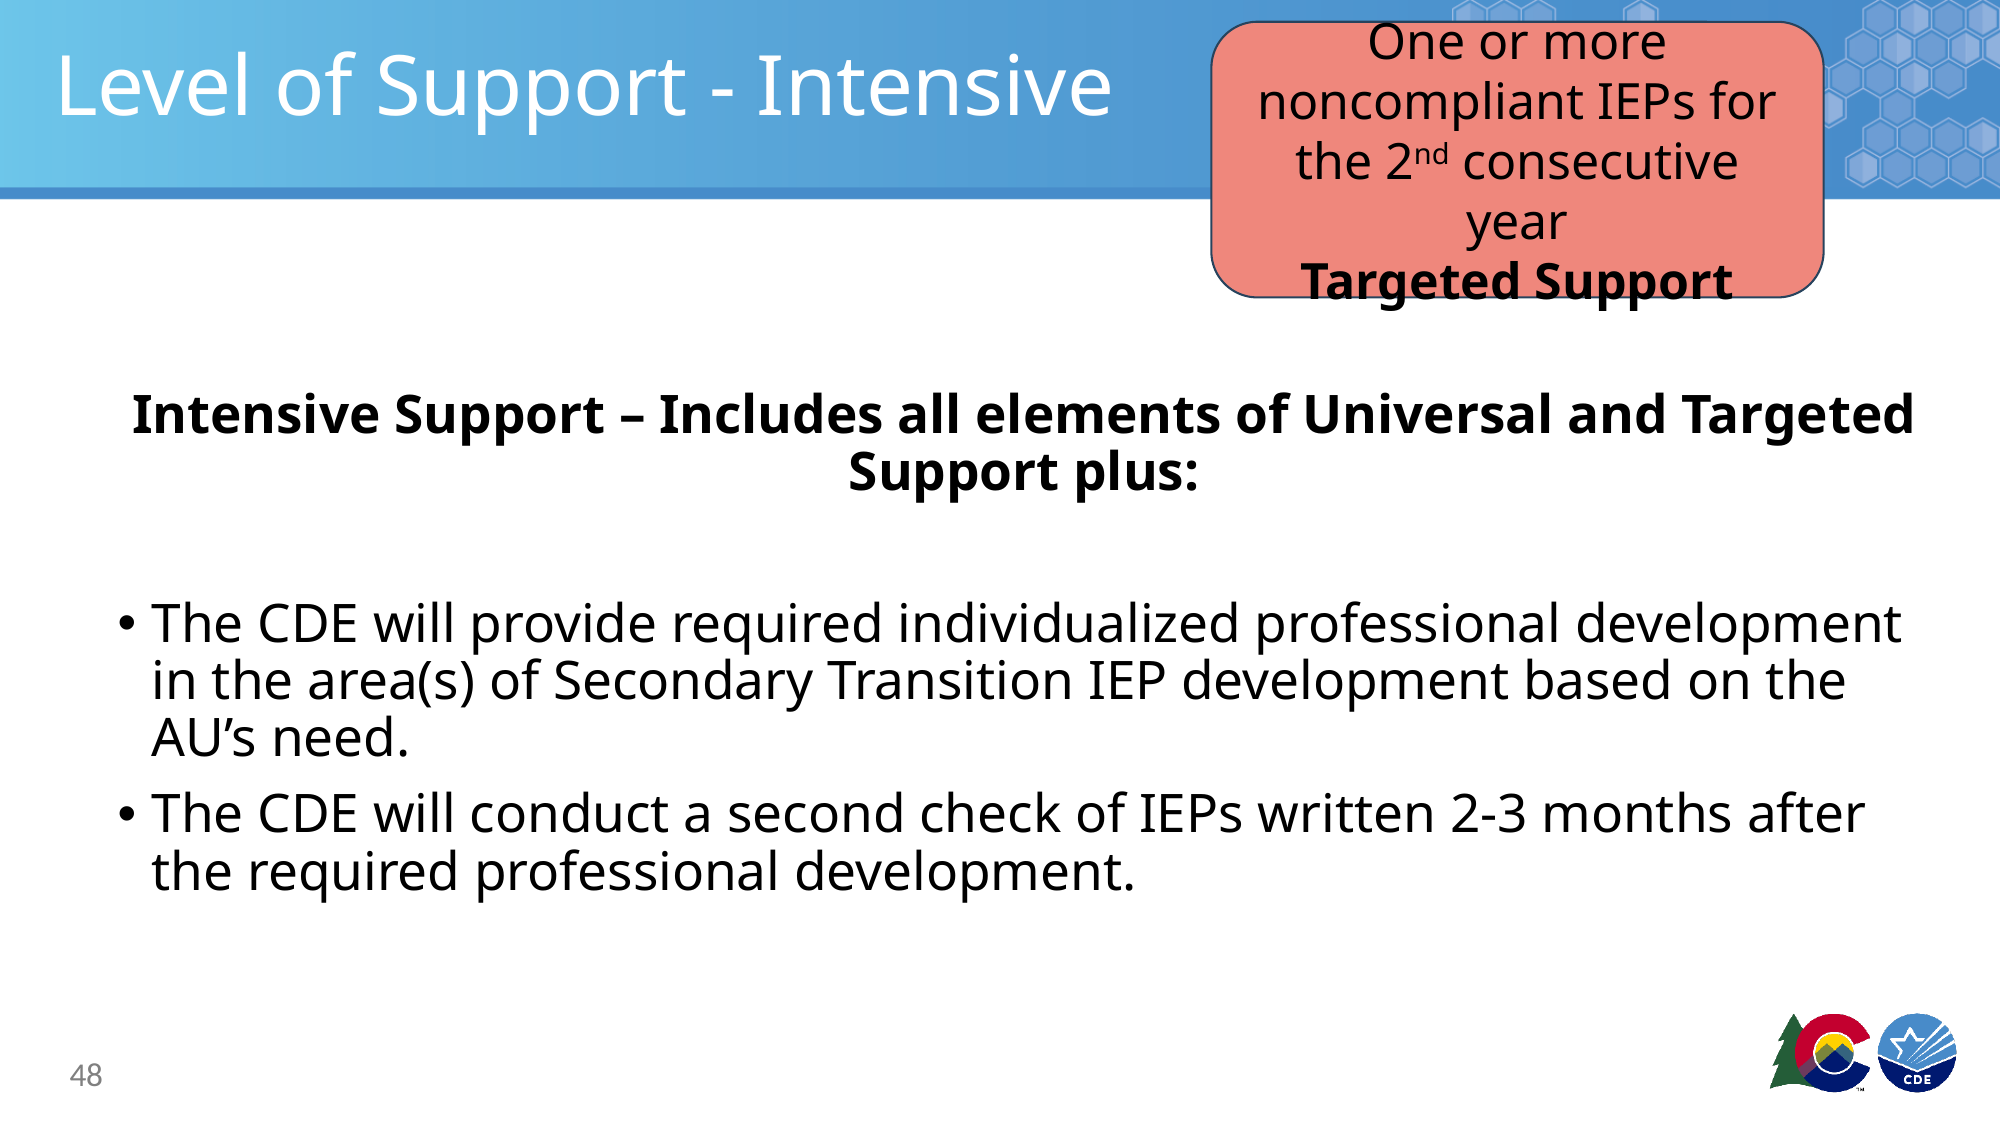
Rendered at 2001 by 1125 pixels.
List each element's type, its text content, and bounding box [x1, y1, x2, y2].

picture [0, 0, 2000, 200]
text_box One or more noncompliant IEPs for the 2nd consecutive year Targeted Support [1210, 20, 1825, 297]
picture [1768, 1012, 1957, 1093]
list Intensive Support – Includes all elements of Universal and Targeted Support plus: The CDE will provide required individualized professional development in the area(s) of Secondary Transition IEP development based on the AU’s need. The CDE will conduct a second check of IEPs written 2-3 months after the required professional development. [102, 297, 1946, 912]
title Level of Support - Intensive [54, 43, 1216, 115]
slide_number 48 [54, 1042, 505, 1103]
